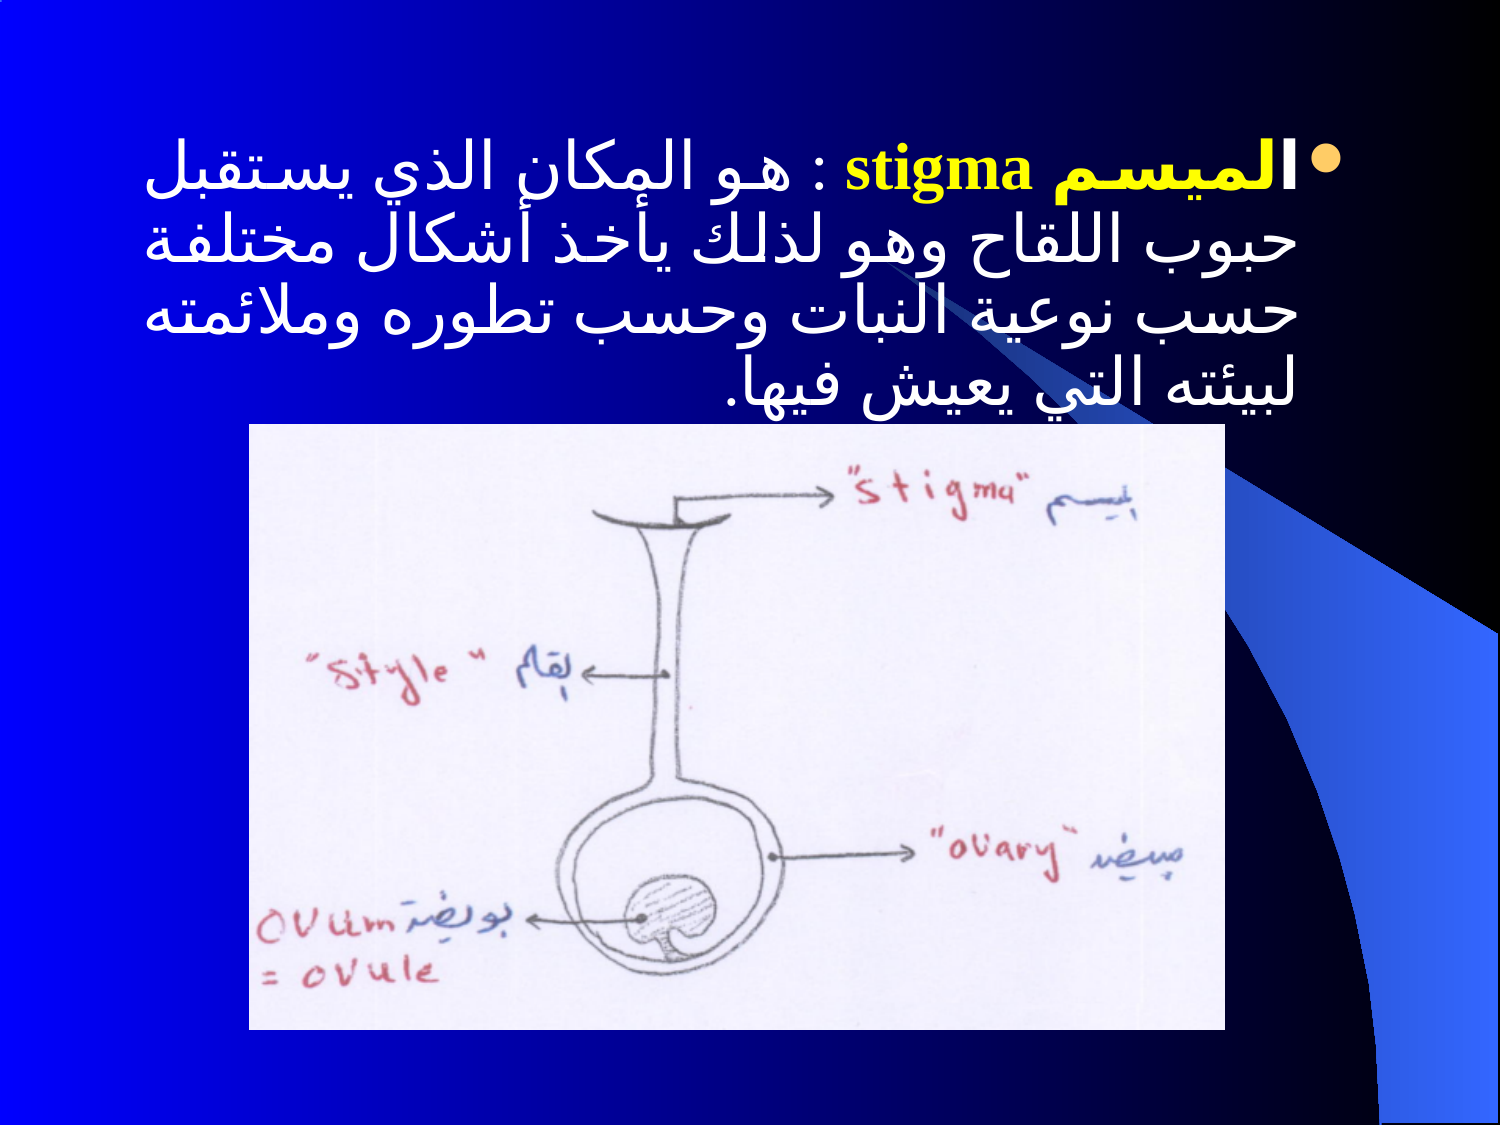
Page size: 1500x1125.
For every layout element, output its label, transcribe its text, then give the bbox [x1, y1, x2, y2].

picture [249, 424, 1226, 1031]
list الميسم stigma : هو المكان الذي يستقبل حبوب اللقاح وهو لذلك يأخذ أشكال مختلفة حسب نوعية النبات وحسب تطوره وملائمته لبيئته التي يعيش فيها. [112, 124, 1388, 401]
